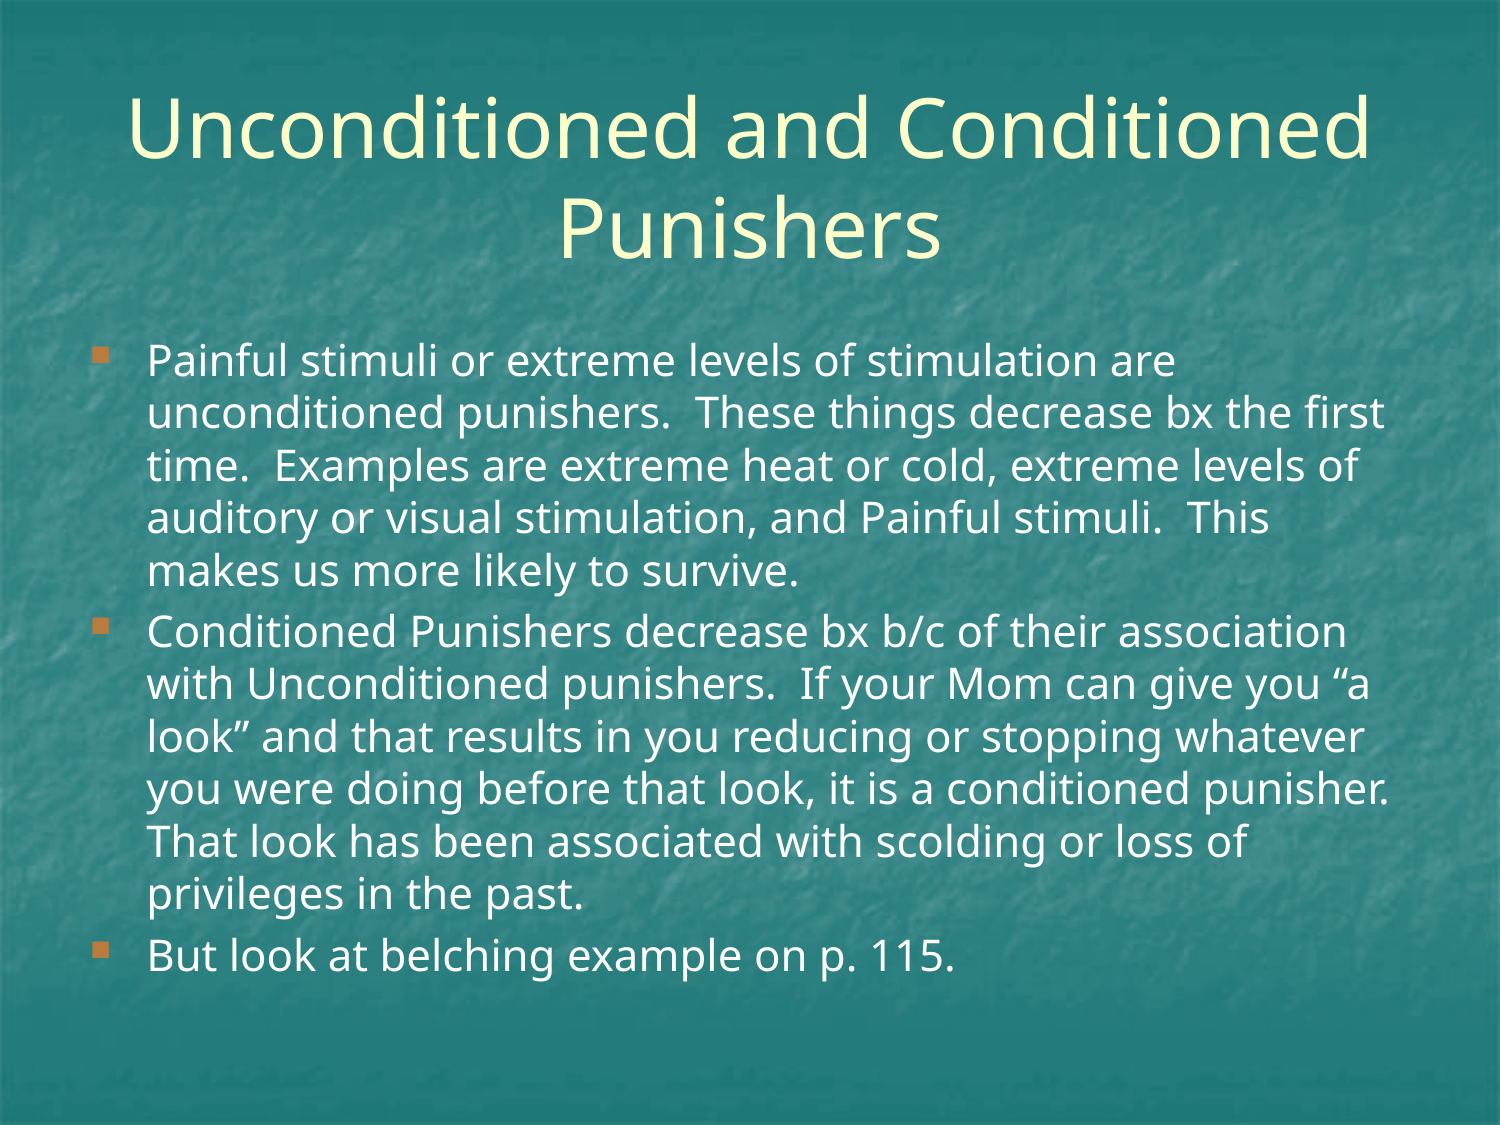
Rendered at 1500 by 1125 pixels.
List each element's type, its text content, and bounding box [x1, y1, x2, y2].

list Painful stimuli or extreme levels of stimulation are unconditioned punishers. These things decrease bx the first time. Examples are extreme heat or cold, extreme levels of auditory or visual stimulation, and Painful stimuli. This makes us more likely to survive. Conditioned Punishers decrease bx b/c of their association with Unconditioned punishers. If your Mom can give you “a look” and that results in you reducing or stopping whatever you were doing before that look, it is a conditioned punisher. That look has been associated with scolding or loss of privileges in the past. But look at belching example on p. 115. [74, 324, 1426, 1001]
title Unconditioned and Conditioned Punishers [74, 62, 1426, 288]
